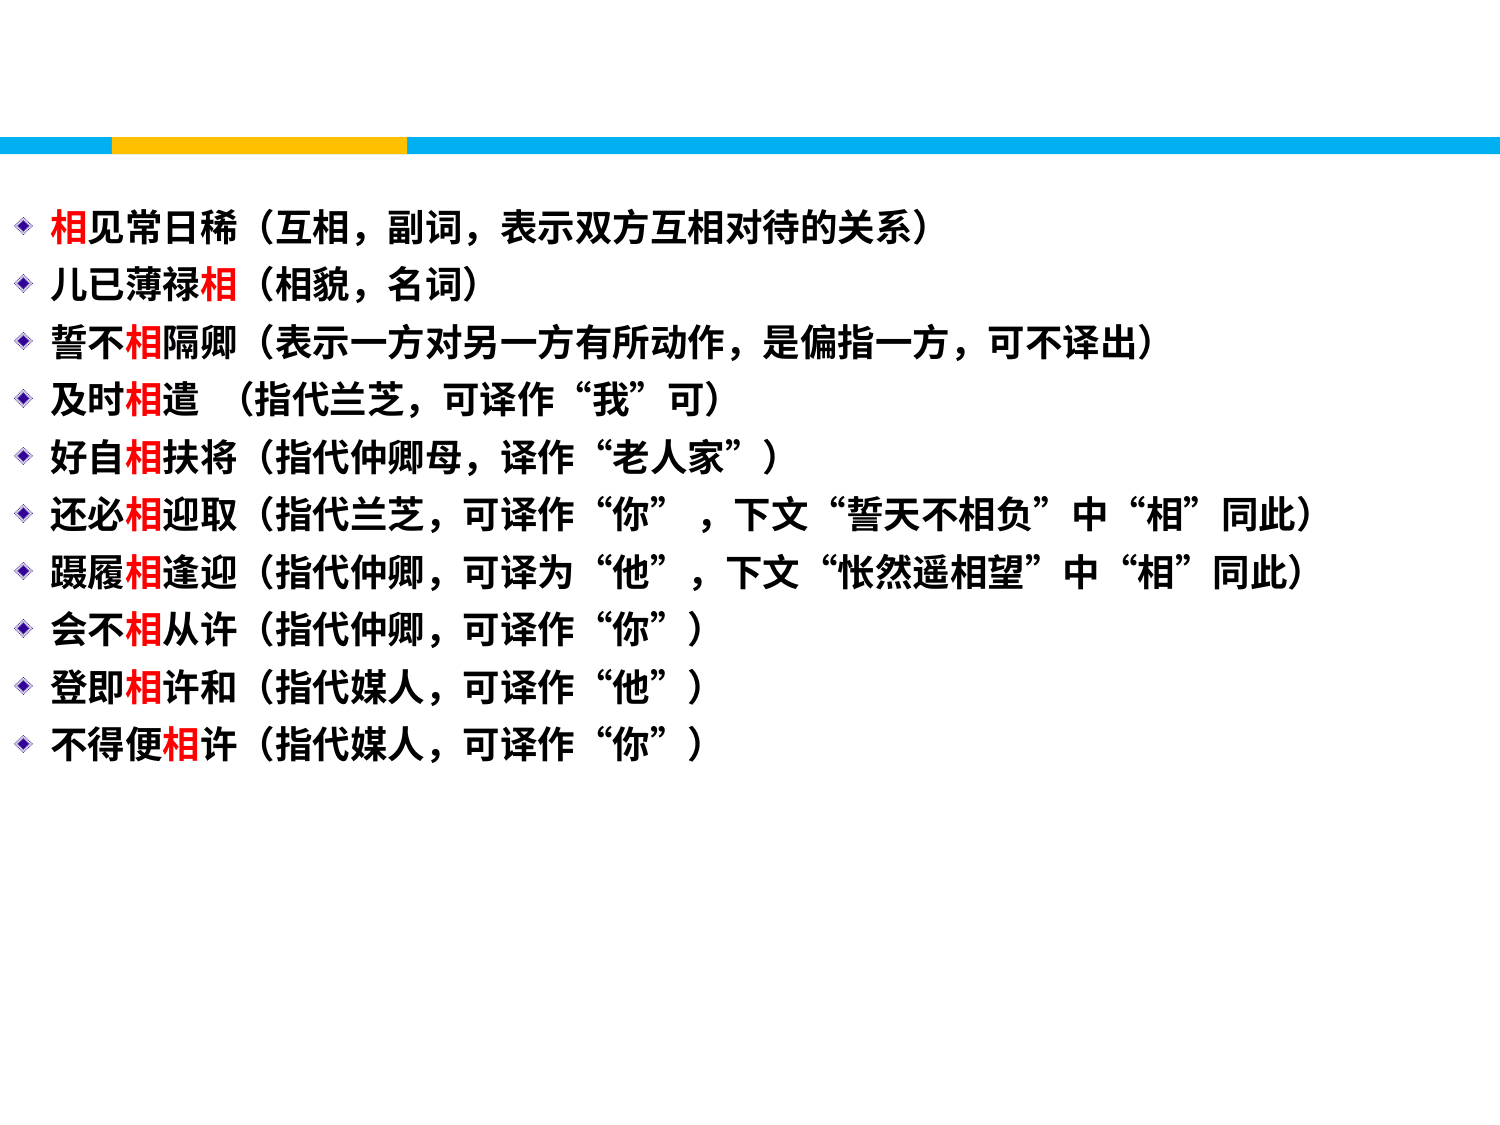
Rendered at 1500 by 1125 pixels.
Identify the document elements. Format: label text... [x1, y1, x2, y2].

picture [14, 677, 33, 695]
picture [14, 504, 33, 523]
picture [14, 447, 33, 465]
picture [14, 389, 33, 408]
picture [14, 274, 33, 293]
picture [14, 619, 33, 638]
text_box 相见常日稀（互相，副词，表示双方互相对待的关系） 儿已薄禄相（相貌，名词） 誓不相隔卿（表示一方对另一方有所动作，是偏指一方，可不译出） 及时相遣 （指代兰芝，可译作“我”可） 好自相扶将（指代仲卿母，译作“老人家”） 还必相迎取（指代兰芝，可译作“你” ，下文“誓天不相负”中“相”同此） 蹑履相逢迎（指代仲卿，可译为“他”，下文“怅然遥相望”中“相”同此） 会不相从许（指代仲卿，可译作“你”） 登即相许和（指代媒人，可译作“他”） 不得便相许（指代媒人，可译作“你”） [0, 196, 1500, 832]
text_box [111, 137, 408, 155]
picture [14, 562, 33, 580]
picture [14, 217, 33, 235]
picture [14, 735, 33, 753]
text_box [408, 137, 1500, 155]
picture [14, 332, 33, 350]
text_box [0, 137, 111, 155]
